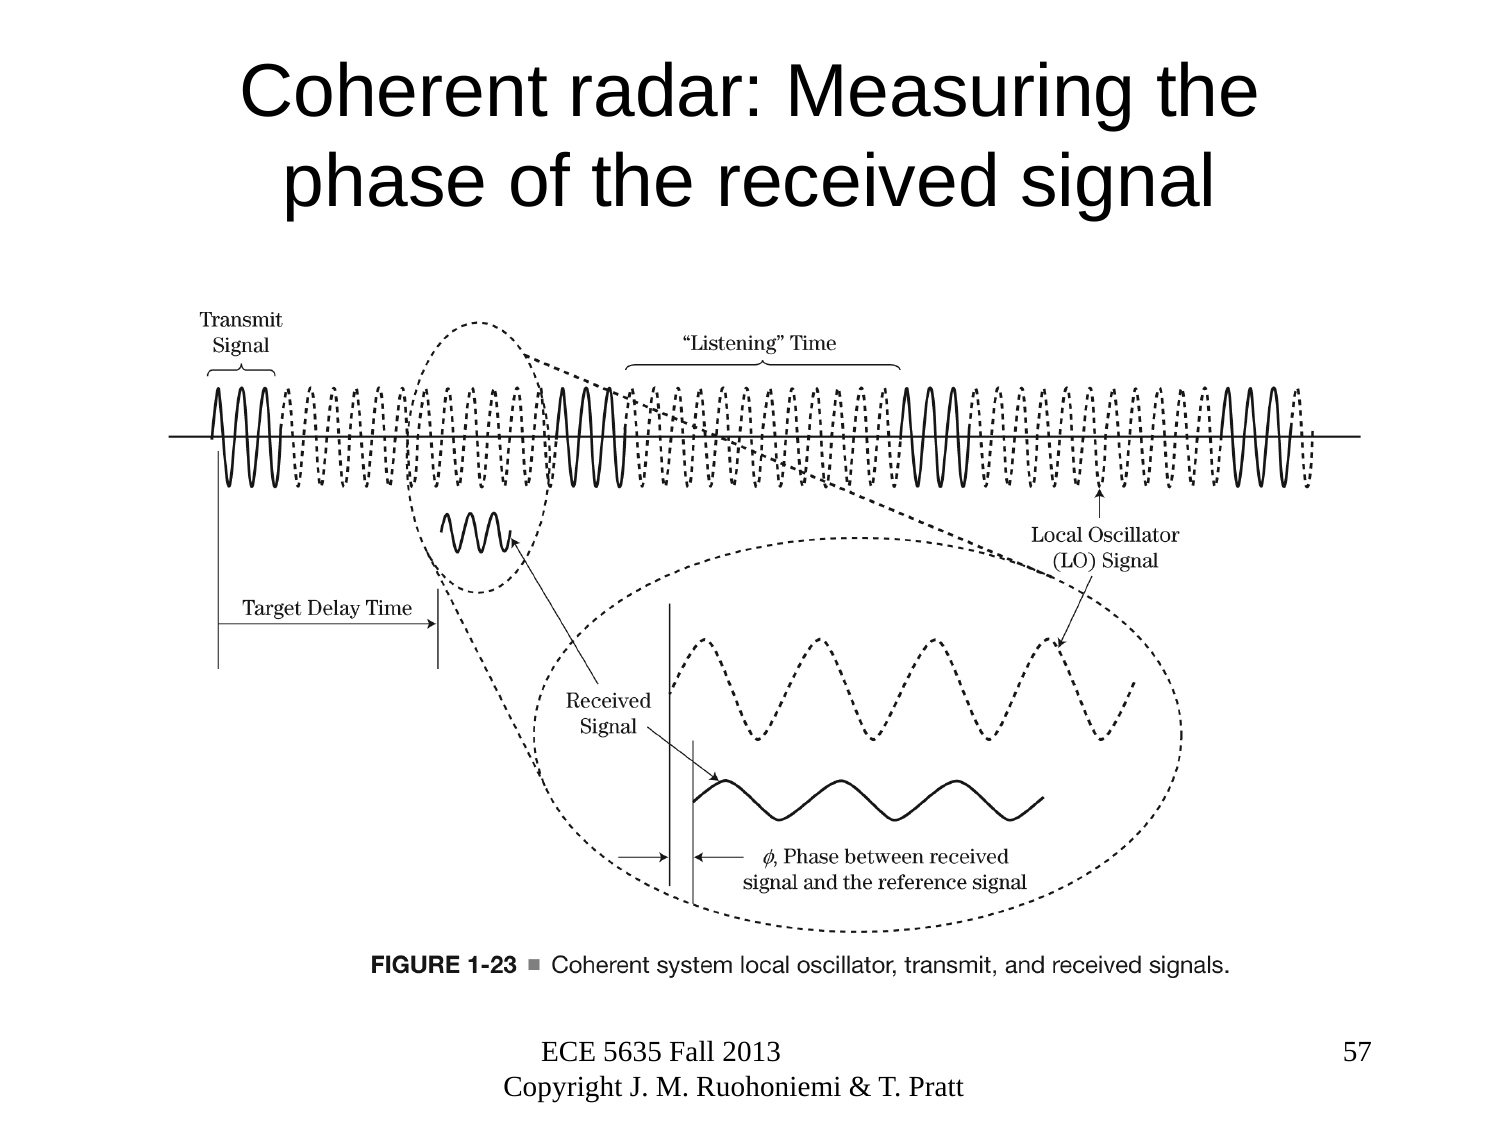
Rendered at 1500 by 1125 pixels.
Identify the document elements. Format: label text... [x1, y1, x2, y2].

title Coherent radar: Measuring the phase of the received signal [112, 37, 1388, 226]
footer ECE 5635 Fall 2013 Copyright J. M. Ruohoniemi & T. Pratt [487, 1024, 988, 1101]
slide_number 57 [1074, 1024, 1388, 1101]
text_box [117, 287, 1371, 988]
